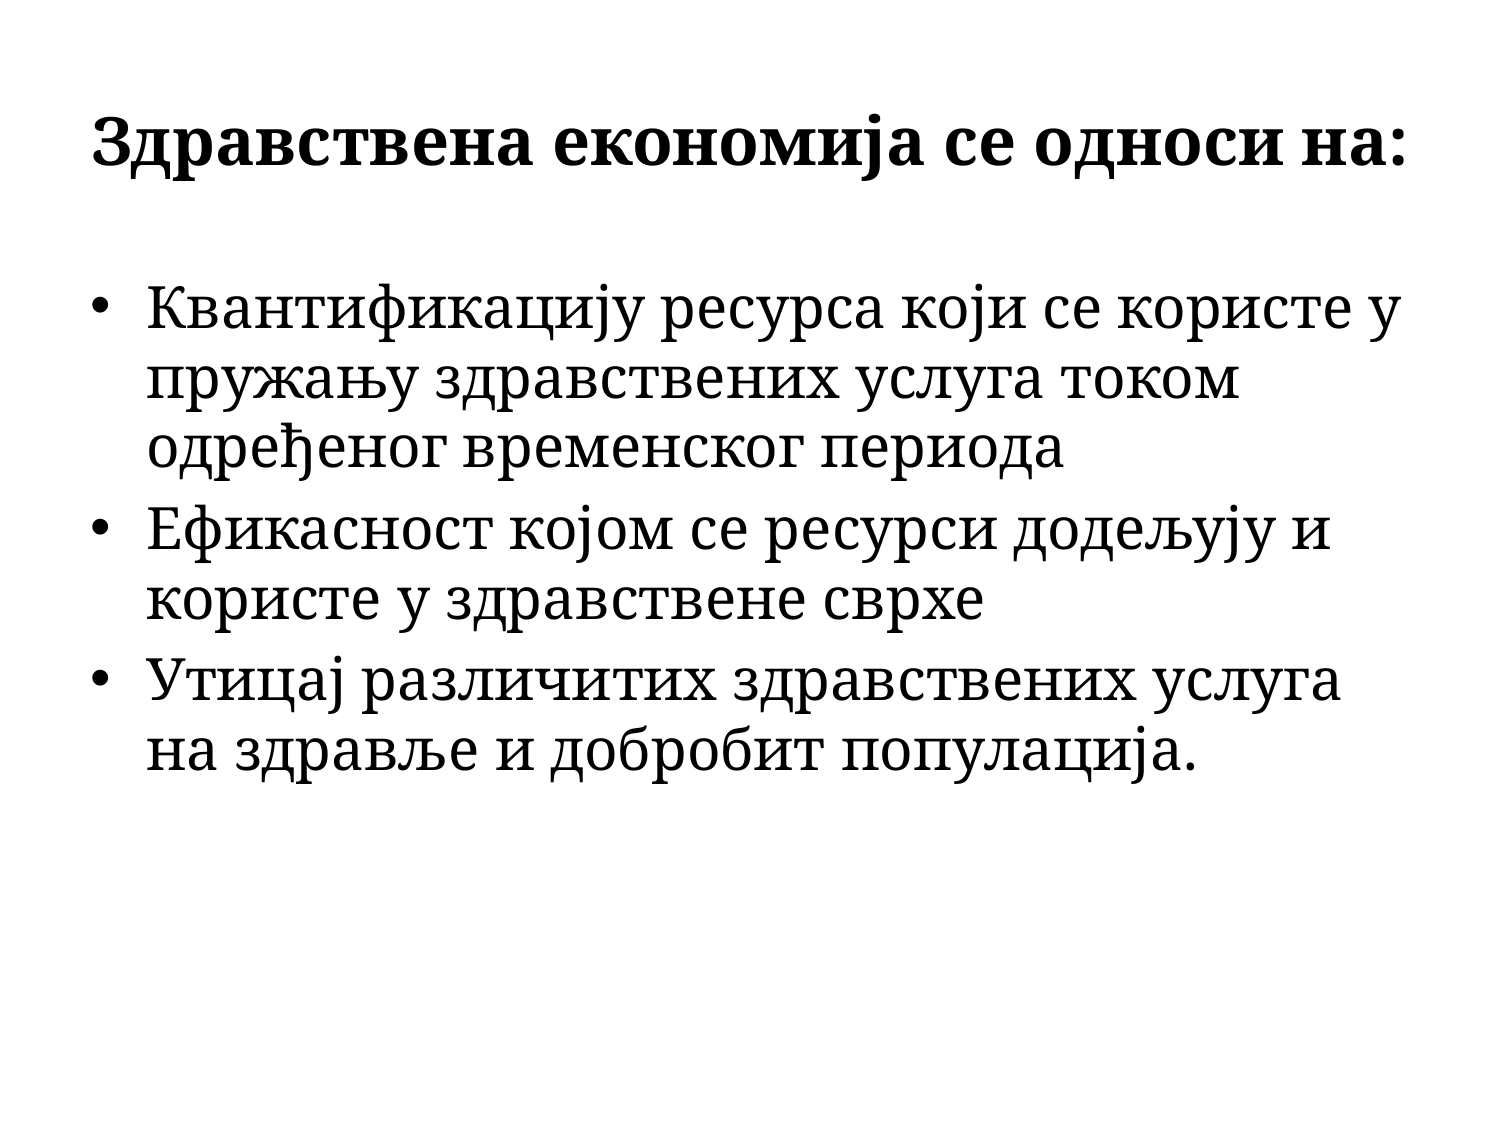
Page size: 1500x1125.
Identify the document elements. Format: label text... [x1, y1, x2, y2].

list Квантификацију ресурса који се користе у пружању здравствених услуга током одређеног временског периода Ефикасност којом се ресурси додељују и користе у здравствене сврхе Утицај различитих здравствених услуга на здравље и добробит популација. [75, 262, 1425, 1005]
title Здравствена економија се односи на: [75, 45, 1425, 233]
